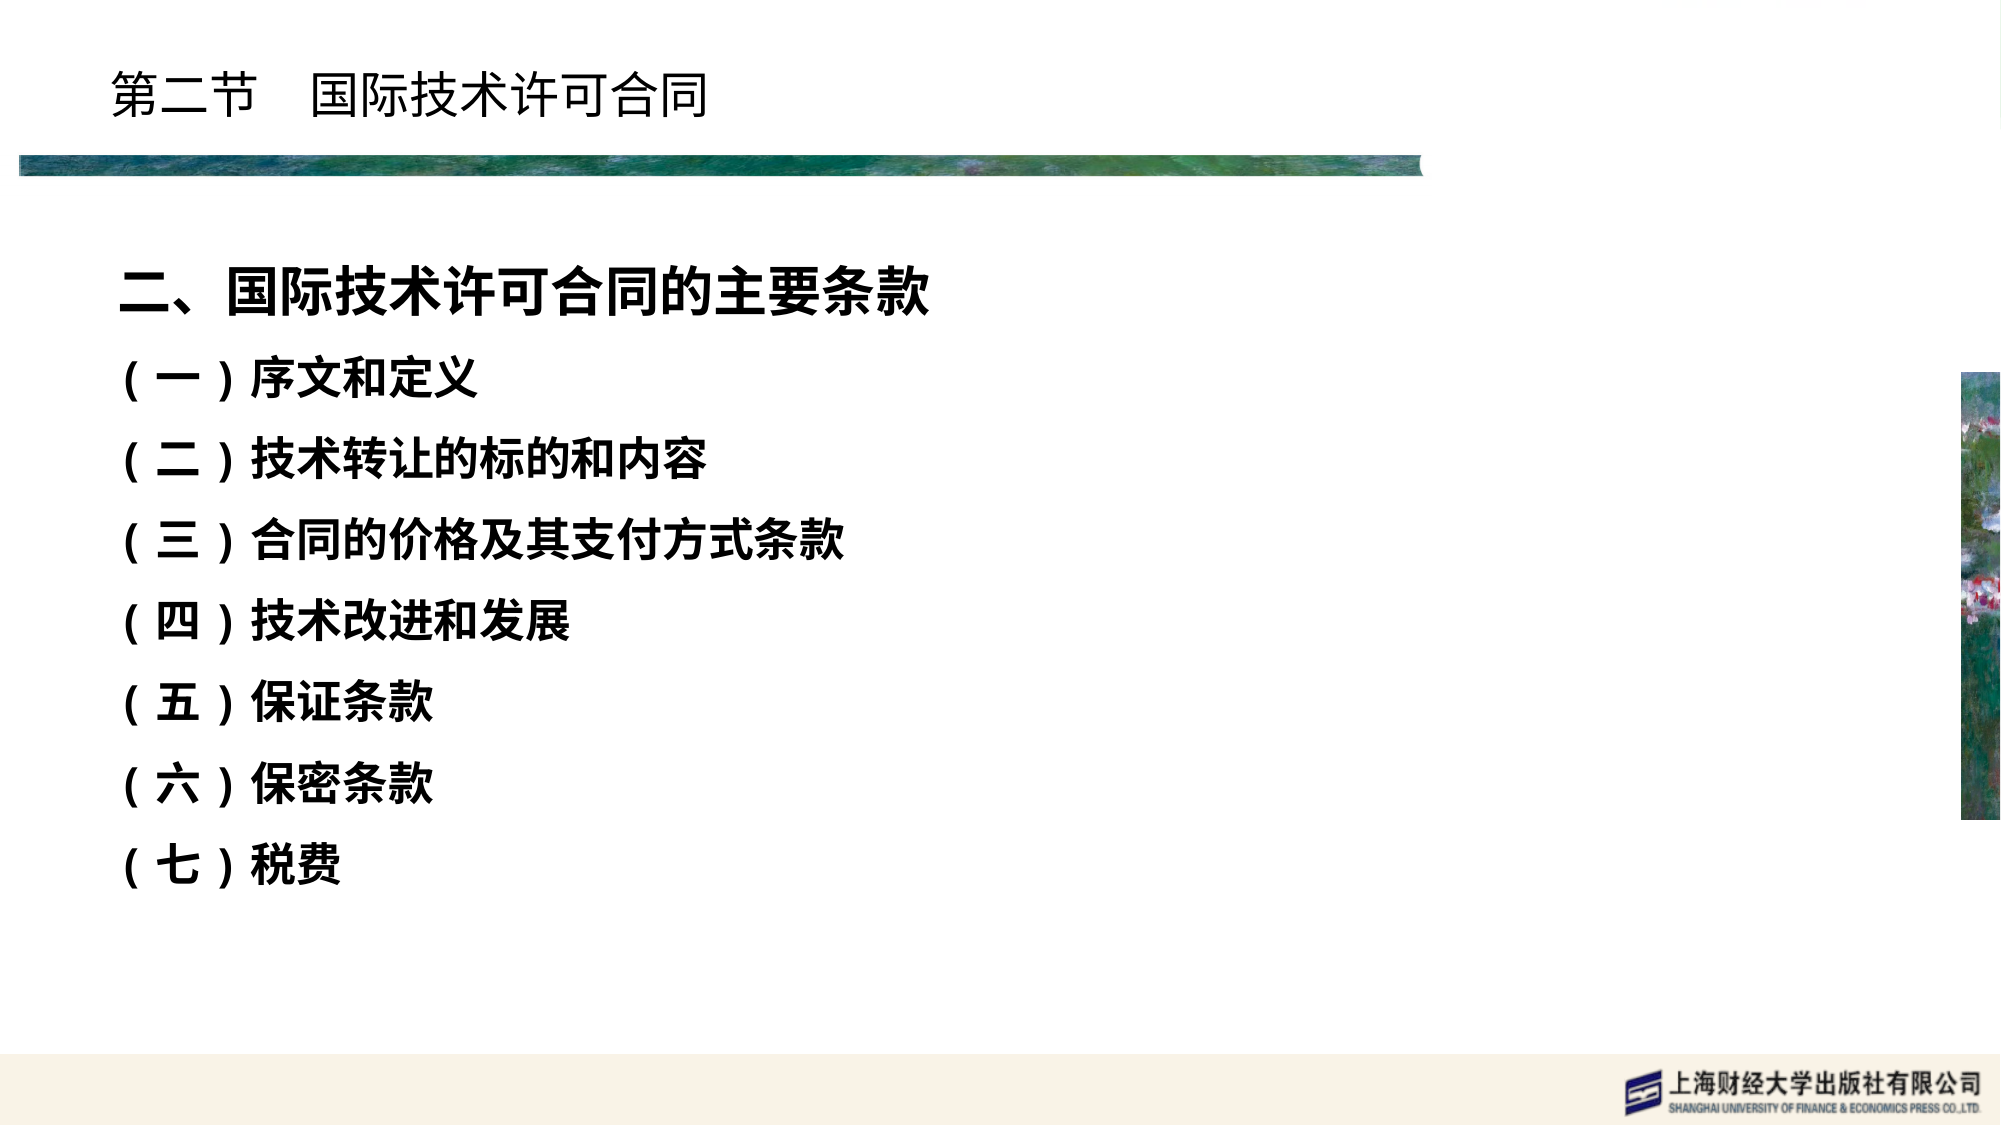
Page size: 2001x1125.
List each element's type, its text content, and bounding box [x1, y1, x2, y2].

list 二、国际技术许可合同的主要条款 (一)序文和定义 (二)技术转让的标的和内容 (三)合同的价格及其支付方式条款 (四)技术改进和发展 (五)保证条款 (六)保密条款 (七)税费 [102, 233, 1898, 1032]
picture [0, 0, 2001, 1125]
title 第二节 国际技术许可合同 [94, 42, 1451, 146]
